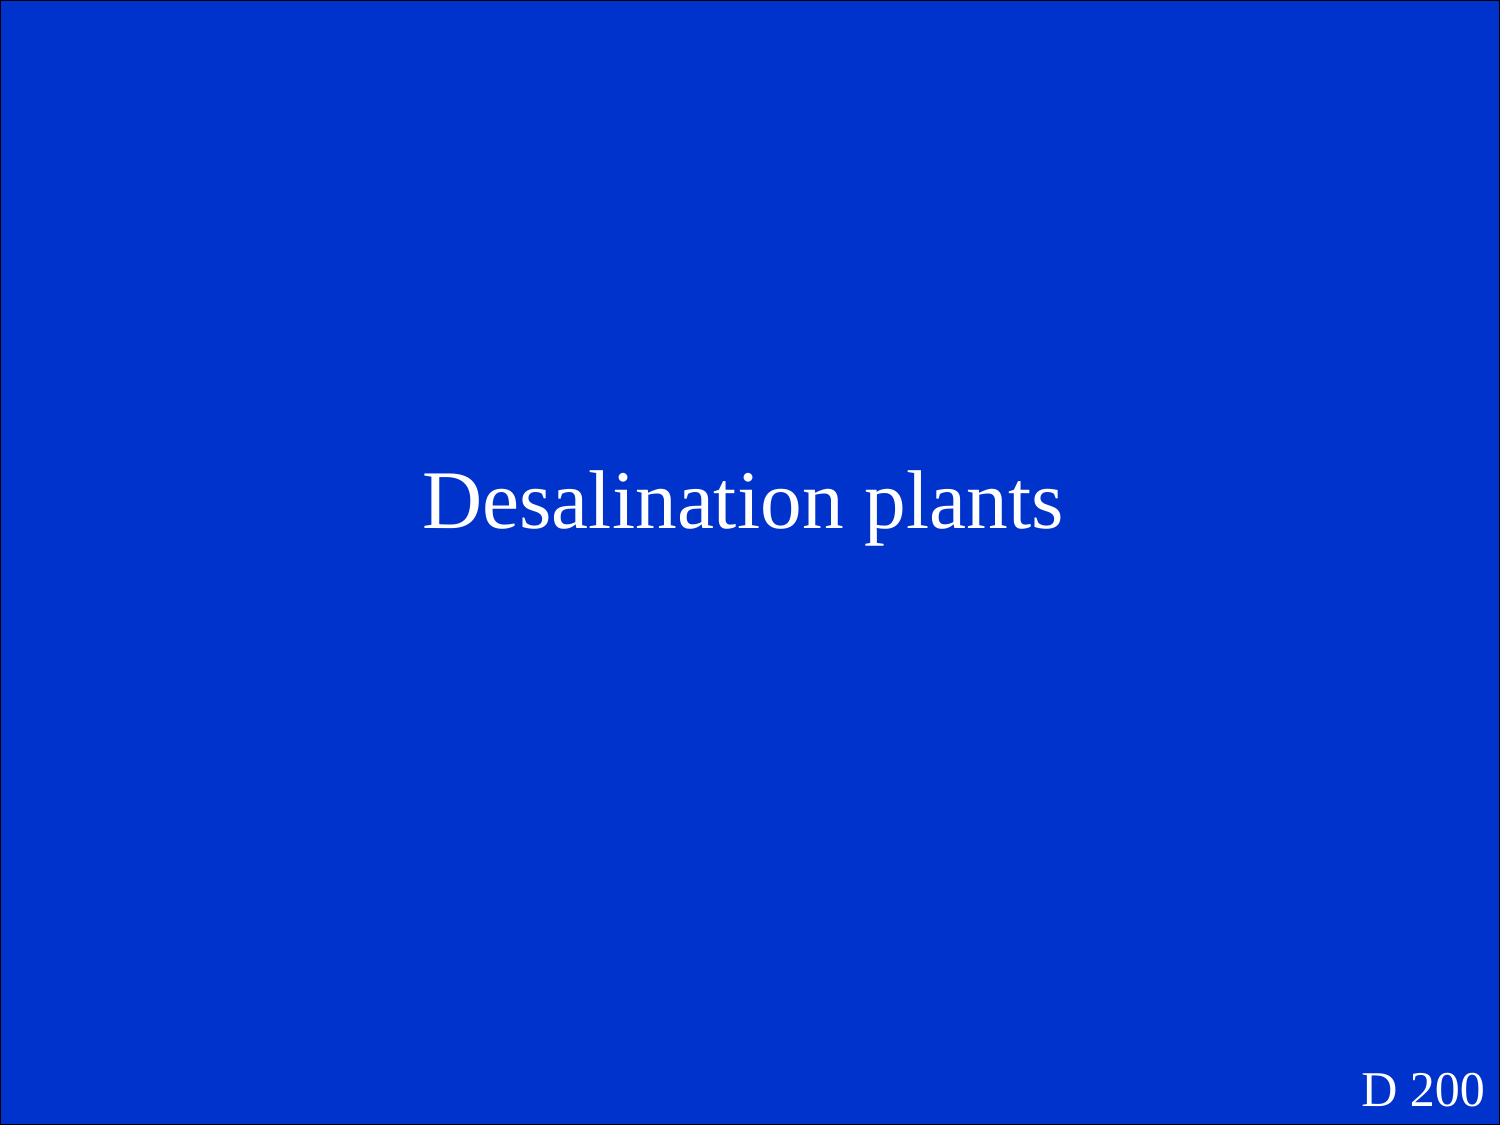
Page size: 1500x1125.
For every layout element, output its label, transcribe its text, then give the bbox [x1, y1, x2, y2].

text_box [0, 0, 1500, 1125]
text_box Desalination plants [224, 437, 1263, 553]
text_box D 200 [1346, 1049, 1500, 1125]
